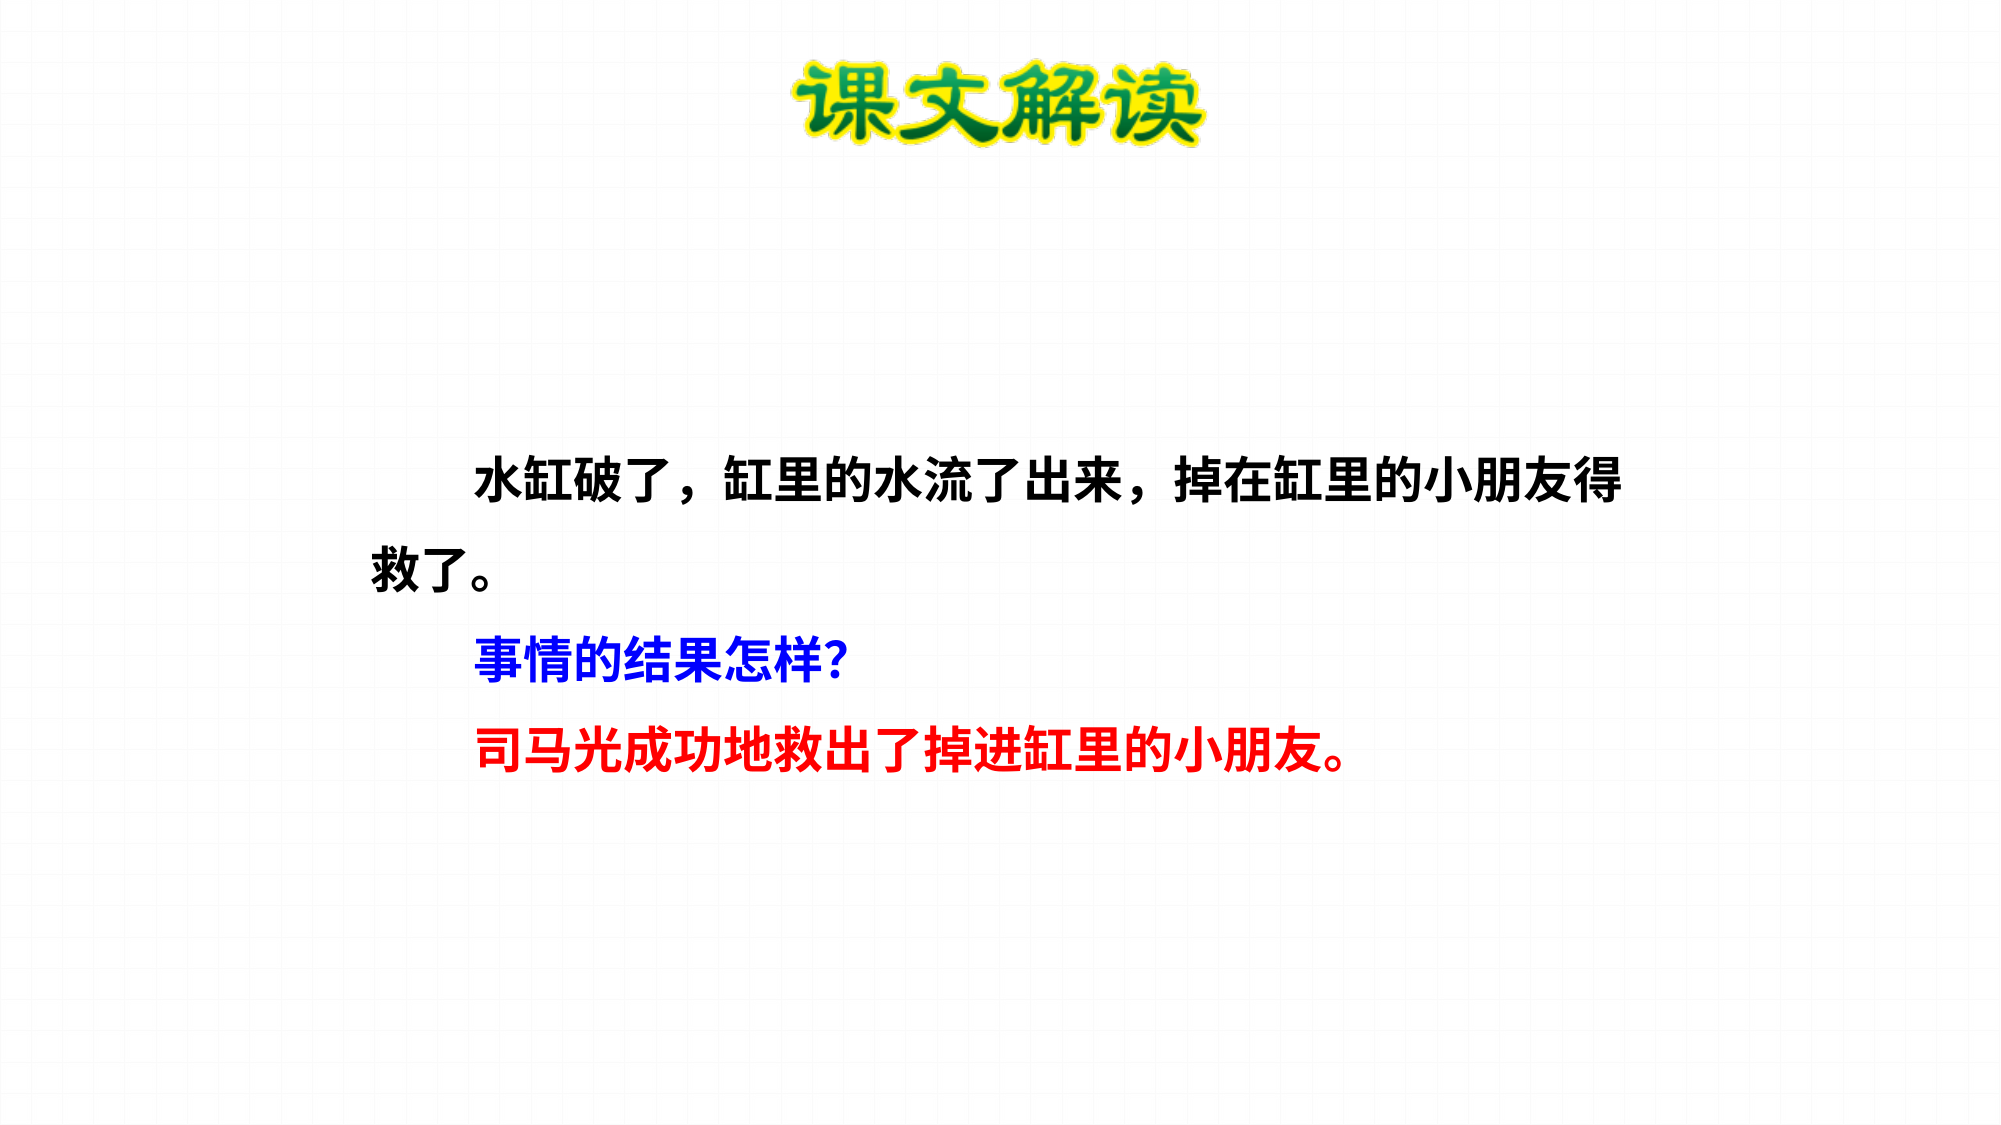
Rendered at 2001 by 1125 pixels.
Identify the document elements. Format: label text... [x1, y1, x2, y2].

picture [788, 54, 1214, 154]
text_box 水缸破了，缸里的水流了出来，掉在缸里的小朋友得救了。 事情的结果怎样？ 司马光成功地救出了掉进缸里的小朋友。 [355, 411, 1650, 786]
